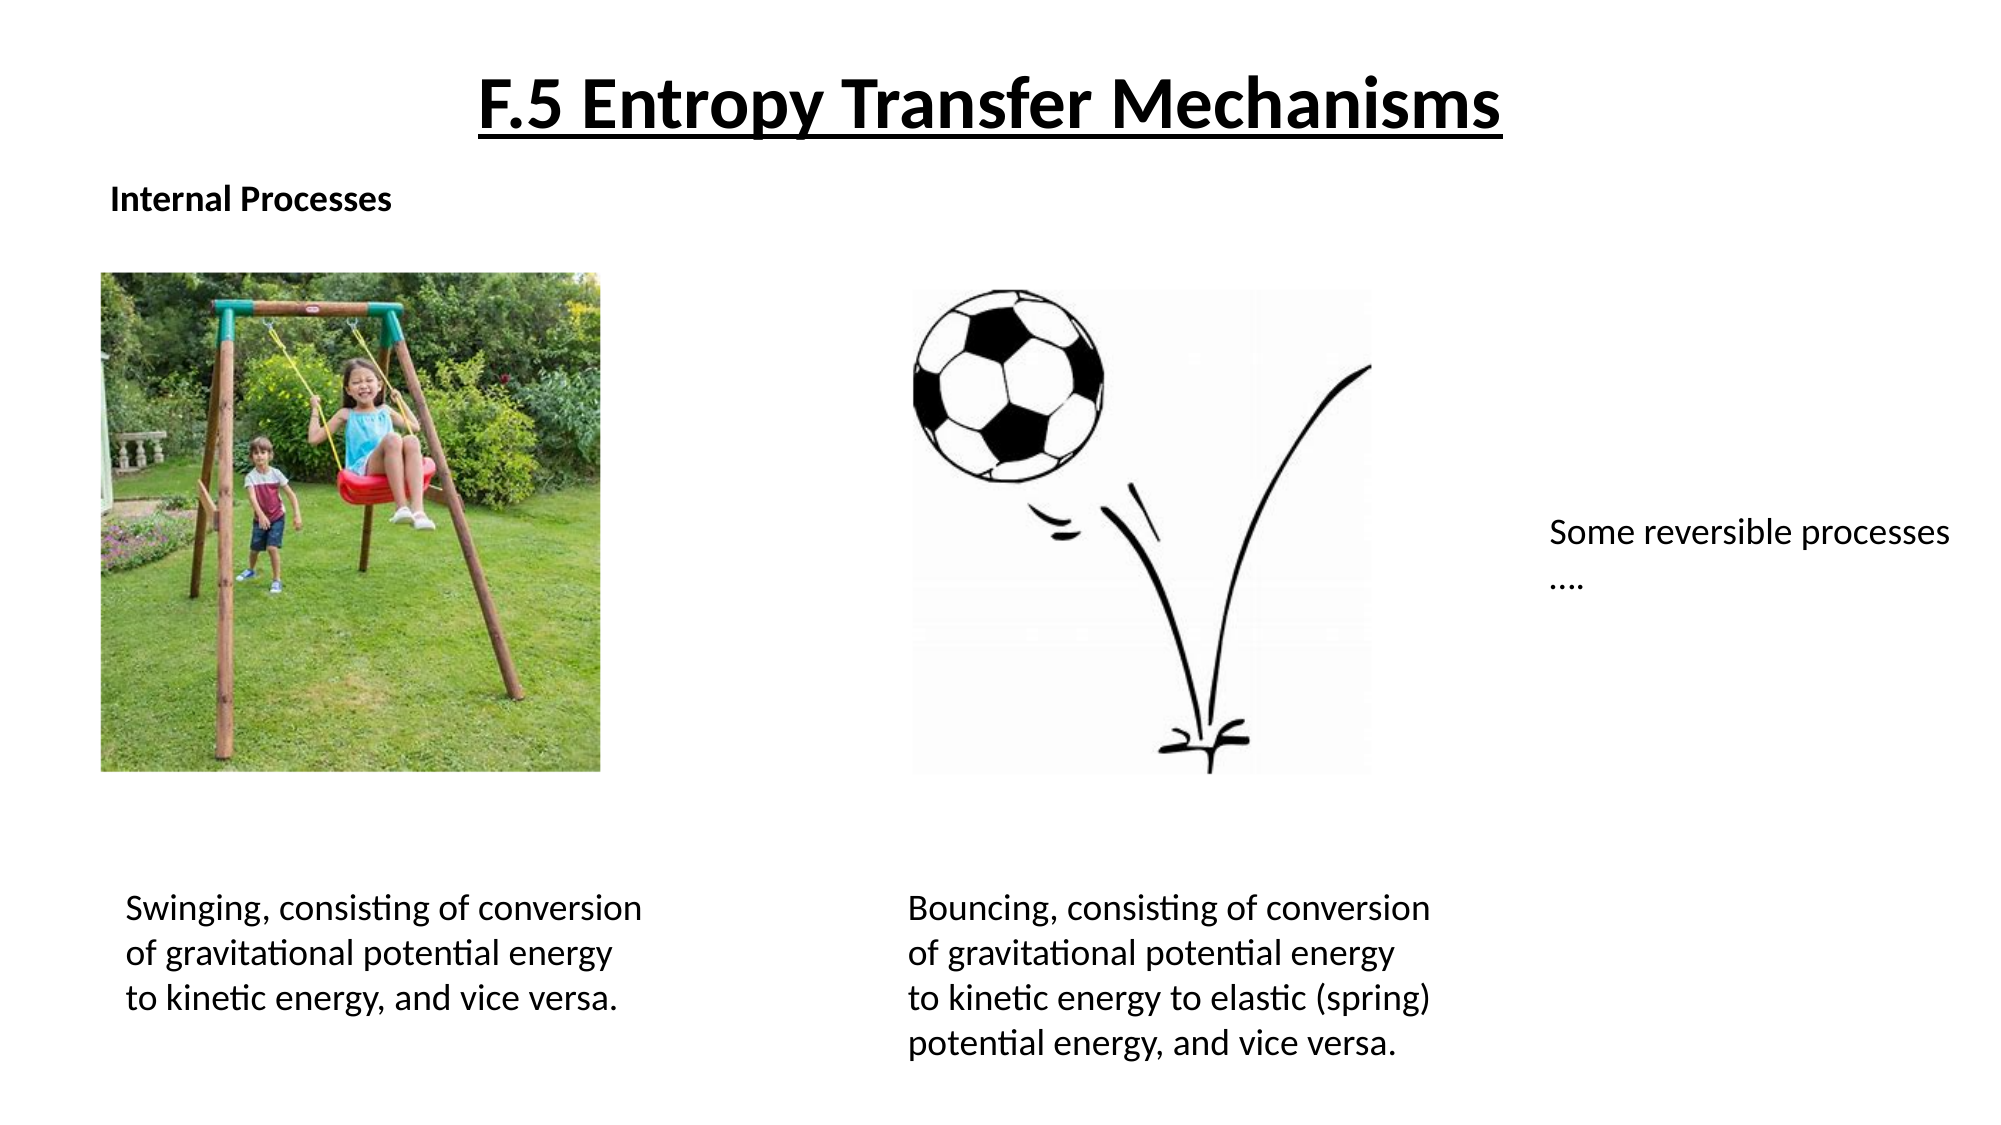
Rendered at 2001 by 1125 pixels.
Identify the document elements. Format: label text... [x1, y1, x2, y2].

text_box Swinging, consisting of conversion of gravitational potential energy to kinetic energy, and vice versa. [110, 875, 659, 1026]
text_box F.5 Entropy Transfer Mechanisms [463, 56, 1734, 168]
picture [94, 260, 609, 782]
text_box Bouncing, consisting of conversion of gravitational potential energy to kinetic energy to elastic (spring) potential energy, and vice versa. [893, 875, 1447, 1071]
picture [901, 273, 1392, 782]
text_box Some reversible processes …. [1534, 499, 1966, 605]
text_box Internal Processes [95, 166, 408, 227]
